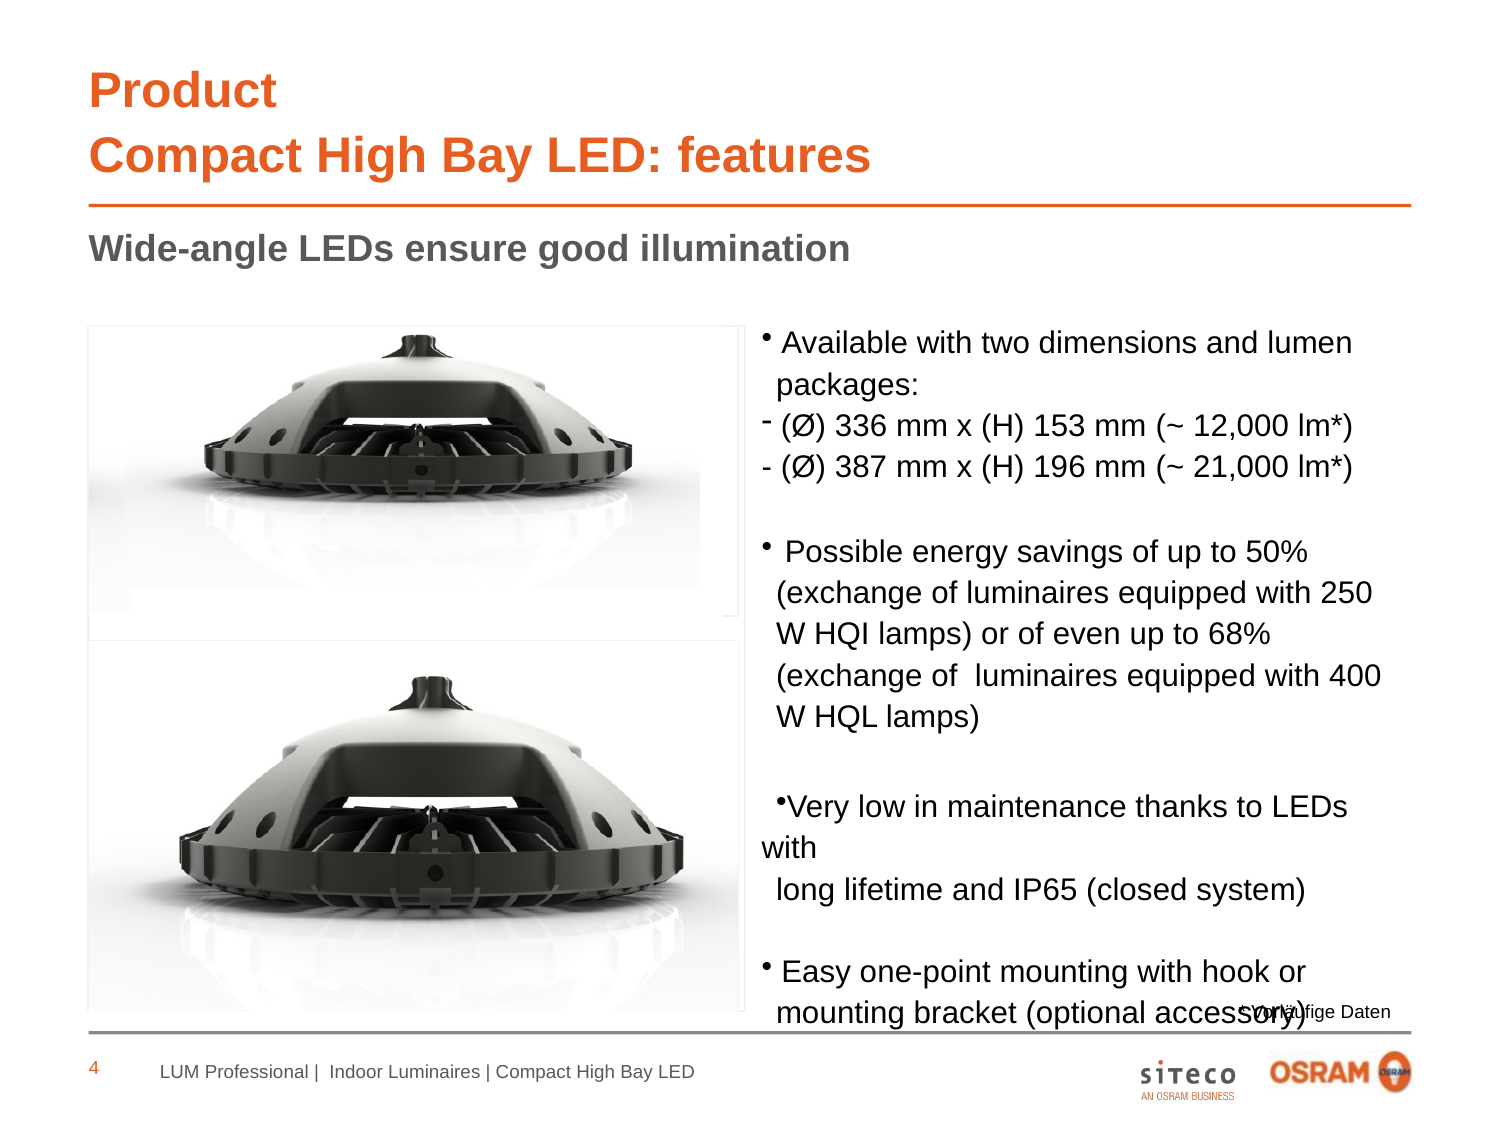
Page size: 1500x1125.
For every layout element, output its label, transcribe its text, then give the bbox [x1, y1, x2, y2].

slide_number 4 [88, 1051, 136, 1080]
picture [1269, 1050, 1415, 1096]
text_box * Vorläufige Daten [944, 992, 1406, 1030]
text_box [88, 326, 745, 1012]
text_box LUM Professional | Indoor Luminaires | Compact High Bay LED [145, 1052, 1176, 1079]
picture [88, 640, 739, 1012]
text_box Wide-angle LEDs ensure good illumination [88, 219, 1412, 303]
title Product Compact High Bay LED: features [88, 50, 1483, 185]
picture [88, 325, 739, 617]
list Available with two dimensions and lumen packages: (Ø) 336 mm x (H) 153 mm (~ 12,000 lm*) - (Ø) 387 mm x (H) 196 mm (~ 21,000 lm*) Possible energy savings of up to 50% (exchange of luminaires equipped with 250 W HQI lamps) or of even up to 68% (exchange of luminaires equipped with 400 W HQL lamps) Very low in maintenance thanks to LEDs with long lifetime and IP65 (closed system) Easy one-point mounting with hook or mounting bracket (optional accessory) [761, 303, 1412, 1012]
